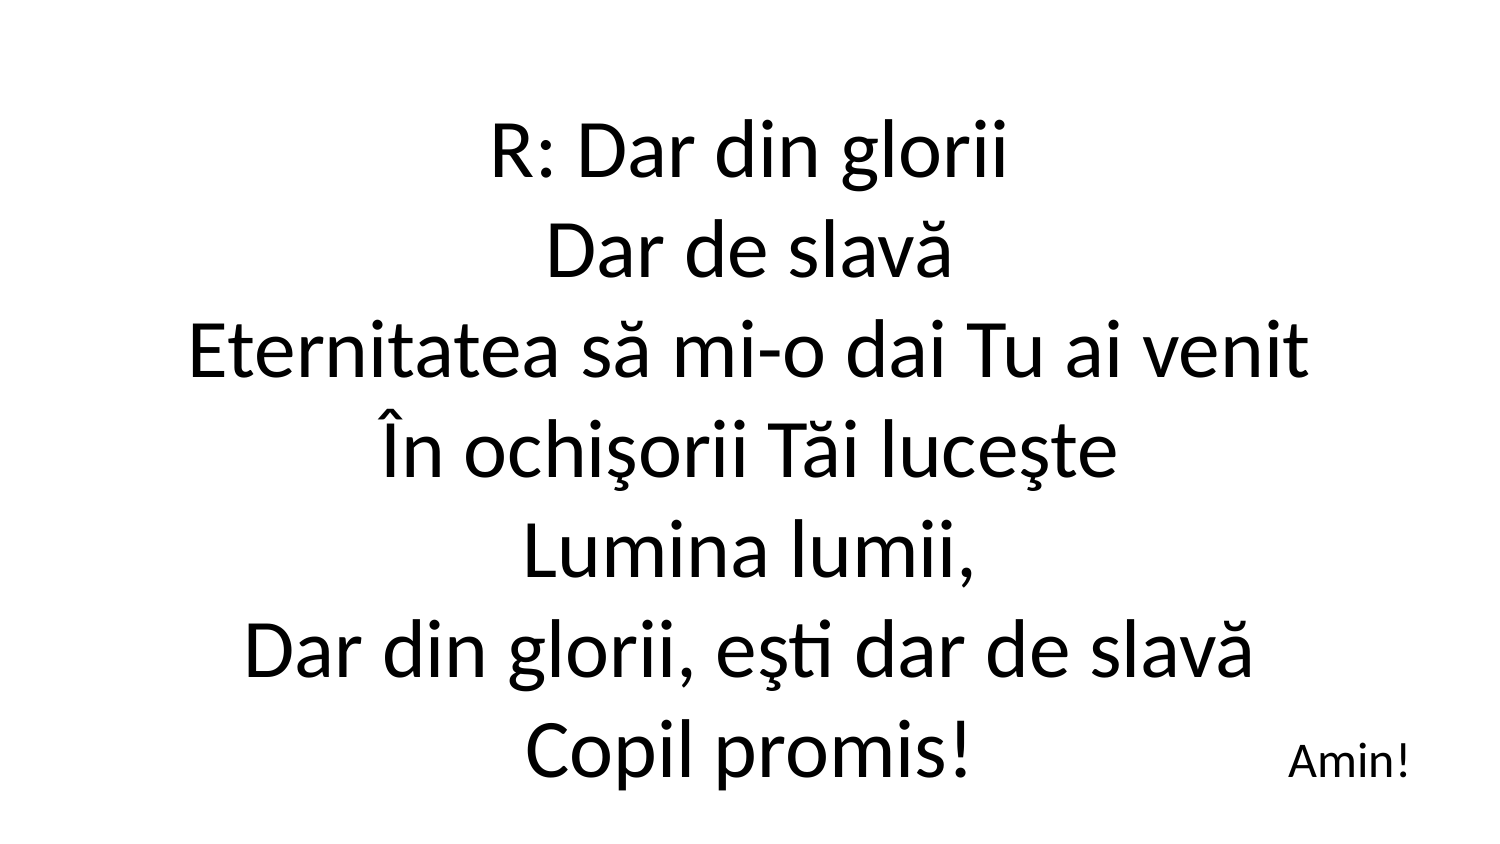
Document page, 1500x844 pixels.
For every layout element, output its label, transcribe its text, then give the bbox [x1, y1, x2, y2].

text_box R: Dar din glorii Dar de slavă Eternitatea să mi-o dai Tu ai venit În ochişorii Tăi luceşte Lumina lumii, Dar din glorii, eşti dar de slavă Copil promis! [172, 42, 1327, 802]
text_box Amin! [1273, 674, 1427, 795]
